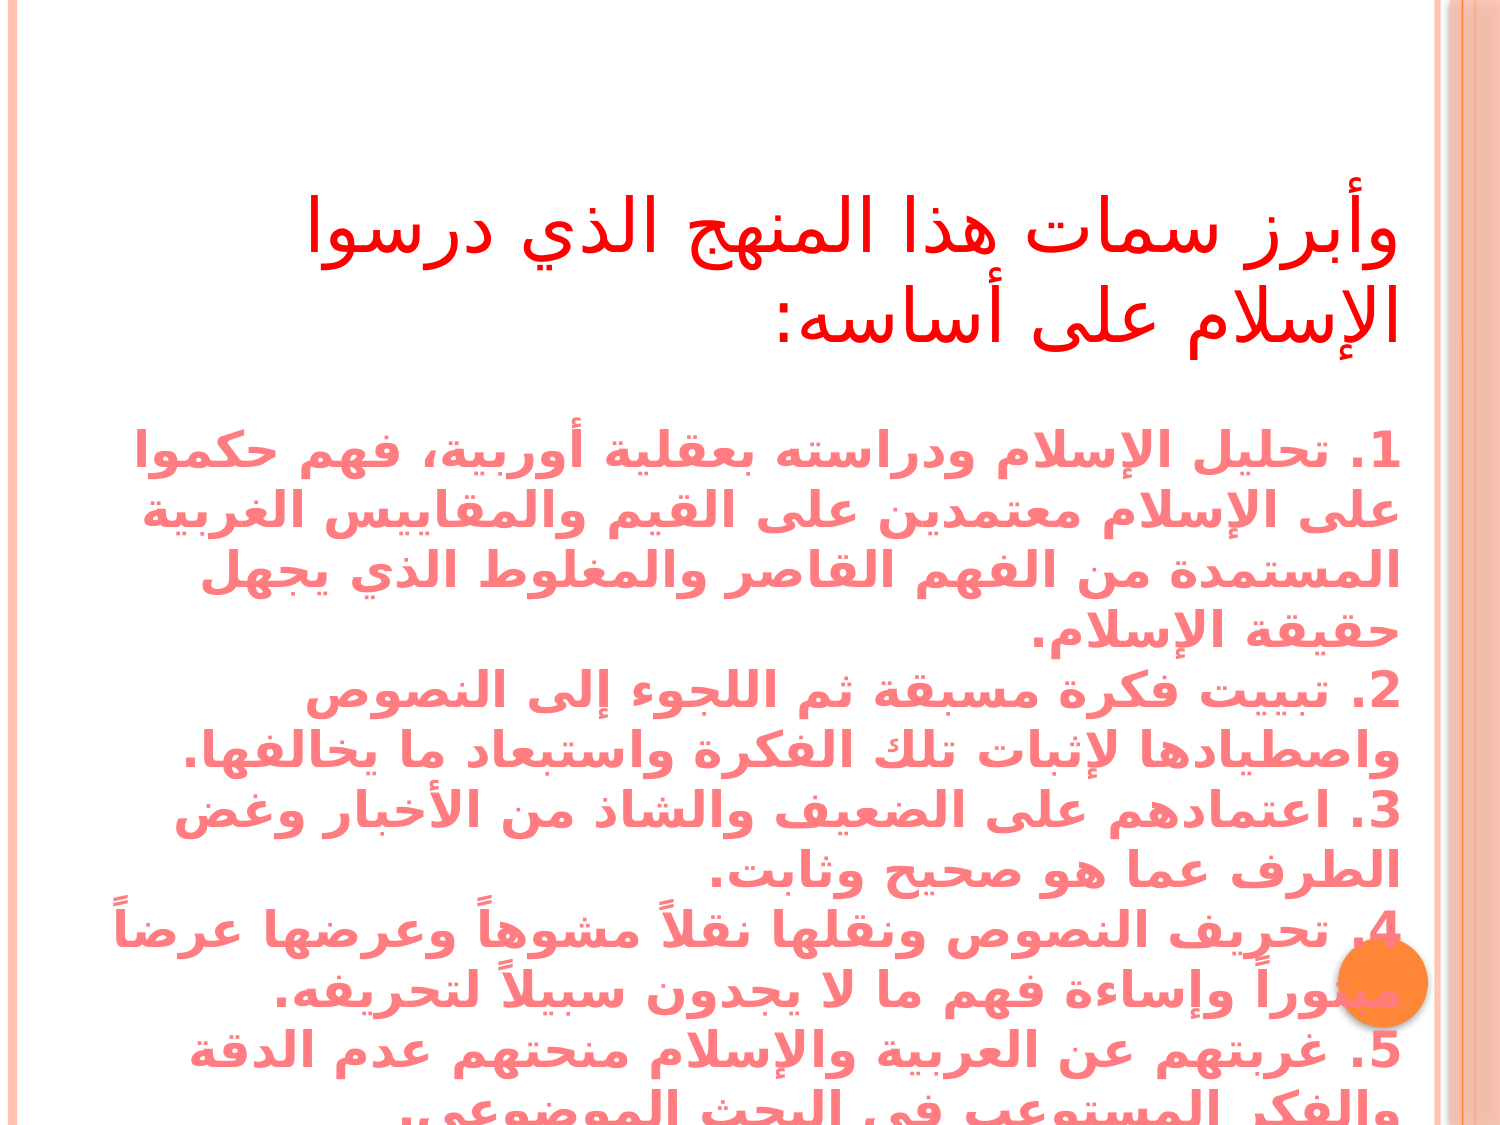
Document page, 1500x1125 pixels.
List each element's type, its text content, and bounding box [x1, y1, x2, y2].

text_box وأبرز سمات هذا المنهج الذي درسوا الإسلام على أساسه: 1. تحليل الإسلام ودراسته بعقلية أوربية، فهم حكموا على الإسلام معتمدين على القيم والمقاييس الغربية المستمدة من الفهم القاصر والمغلوط الذي يجهل حقيقة الإسلام. 2. تبييت فكرة مسبقة ثم اللجوء إلى النصوص واصطيادها لإثبات تلك الفكرة واستبعاد ما يخالفها. 3. اعتمادهم على الضعيف والشاذ من الأخبار وغض الطرف عما هو صحيح وثابت. 4. تحريف النصوص ونقلها نقلاً مشوهاً وعرضها عرضاً مبتوراً وإساءة فهم ما لا يجدون سبيلاً لتحريفه. 5. غربتهم عن العربية والإسلام منحتهم عدم الدقة والفكر المستوعب في البحث الموضوعي. [93, 170, 1418, 1125]
